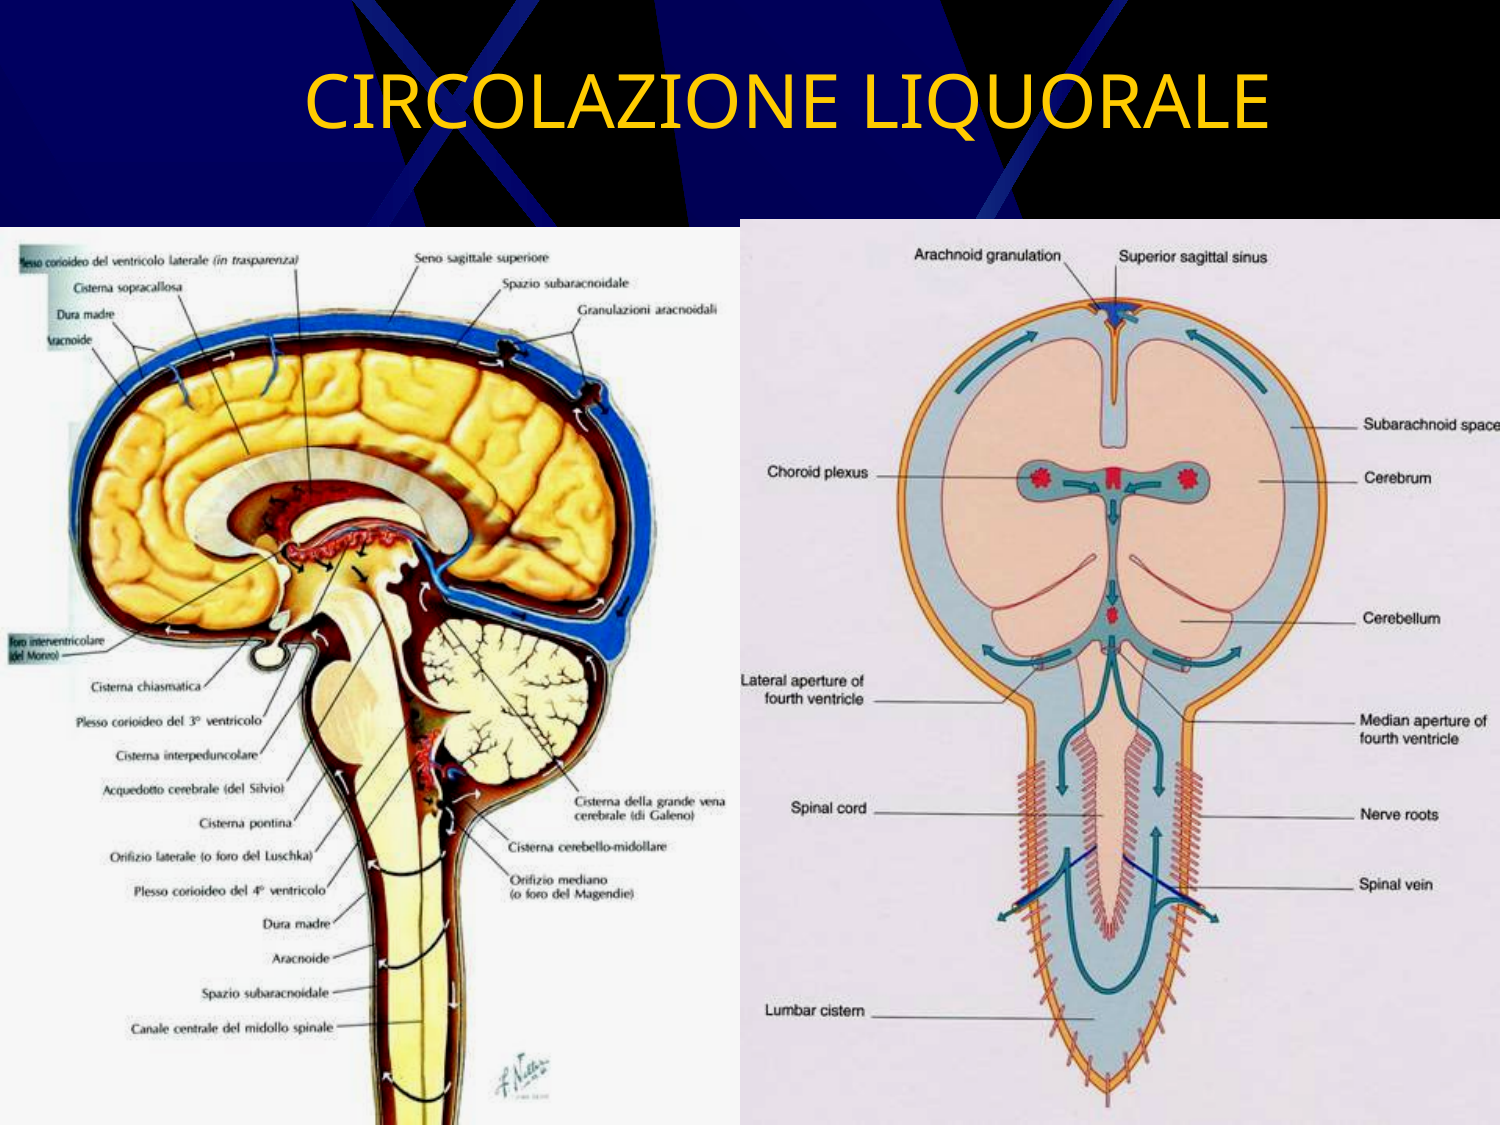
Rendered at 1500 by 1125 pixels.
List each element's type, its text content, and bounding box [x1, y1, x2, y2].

picture [0, 219, 1500, 1125]
title CIRCOLAZIONE LIQUORALE [76, 0, 1500, 197]
